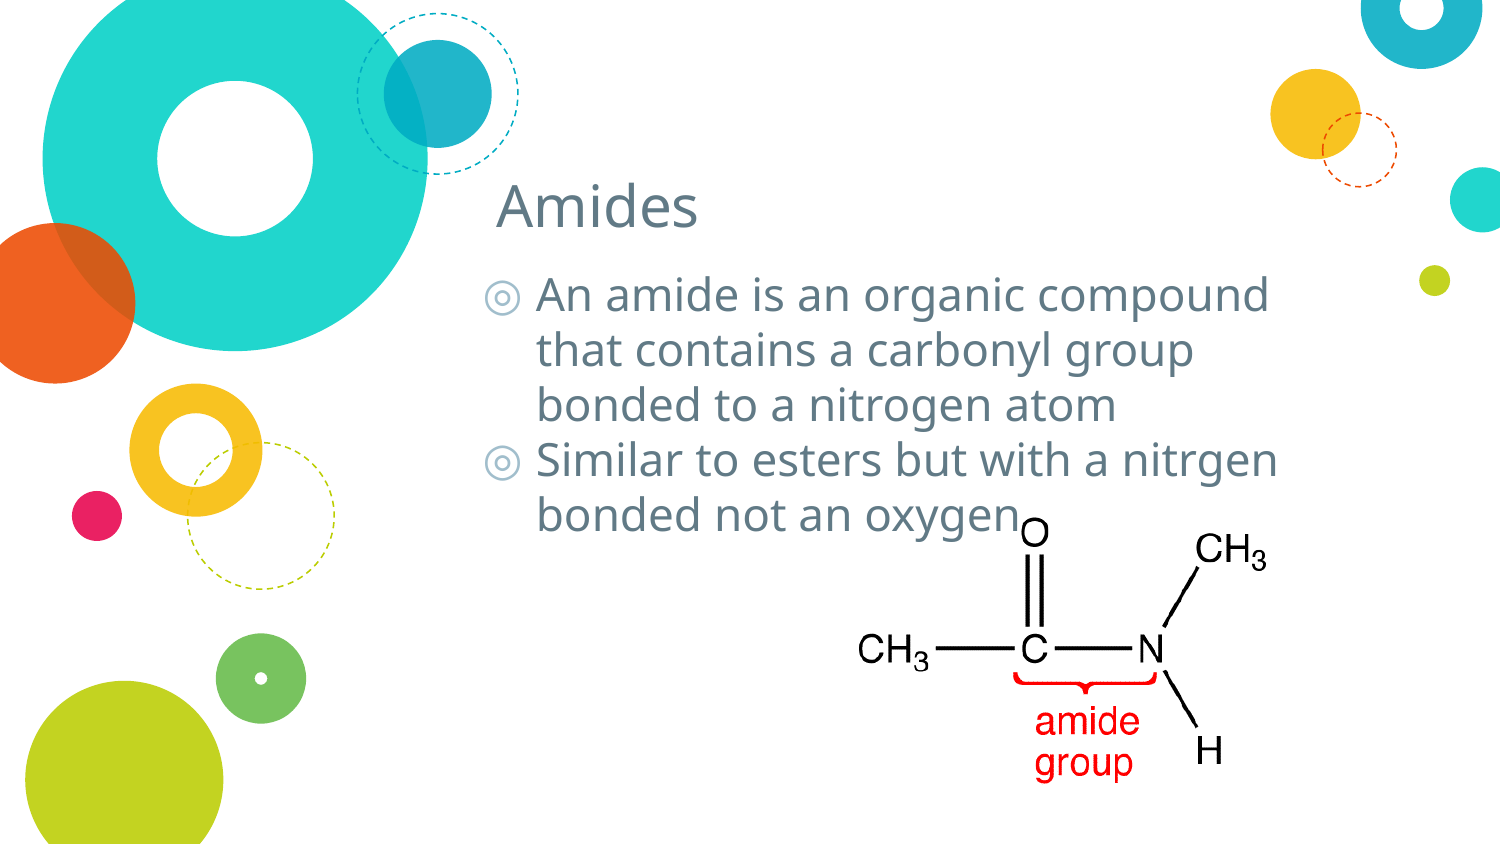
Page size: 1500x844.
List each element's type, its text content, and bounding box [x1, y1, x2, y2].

list An amide is an organic compound that contains a carbonyl group bonded to a nitrogen atom Similar to esters but with a nitrgen bonded not an oxygen [450, 250, 1347, 708]
picture [849, 509, 1276, 791]
title Amides [481, 149, 1347, 250]
